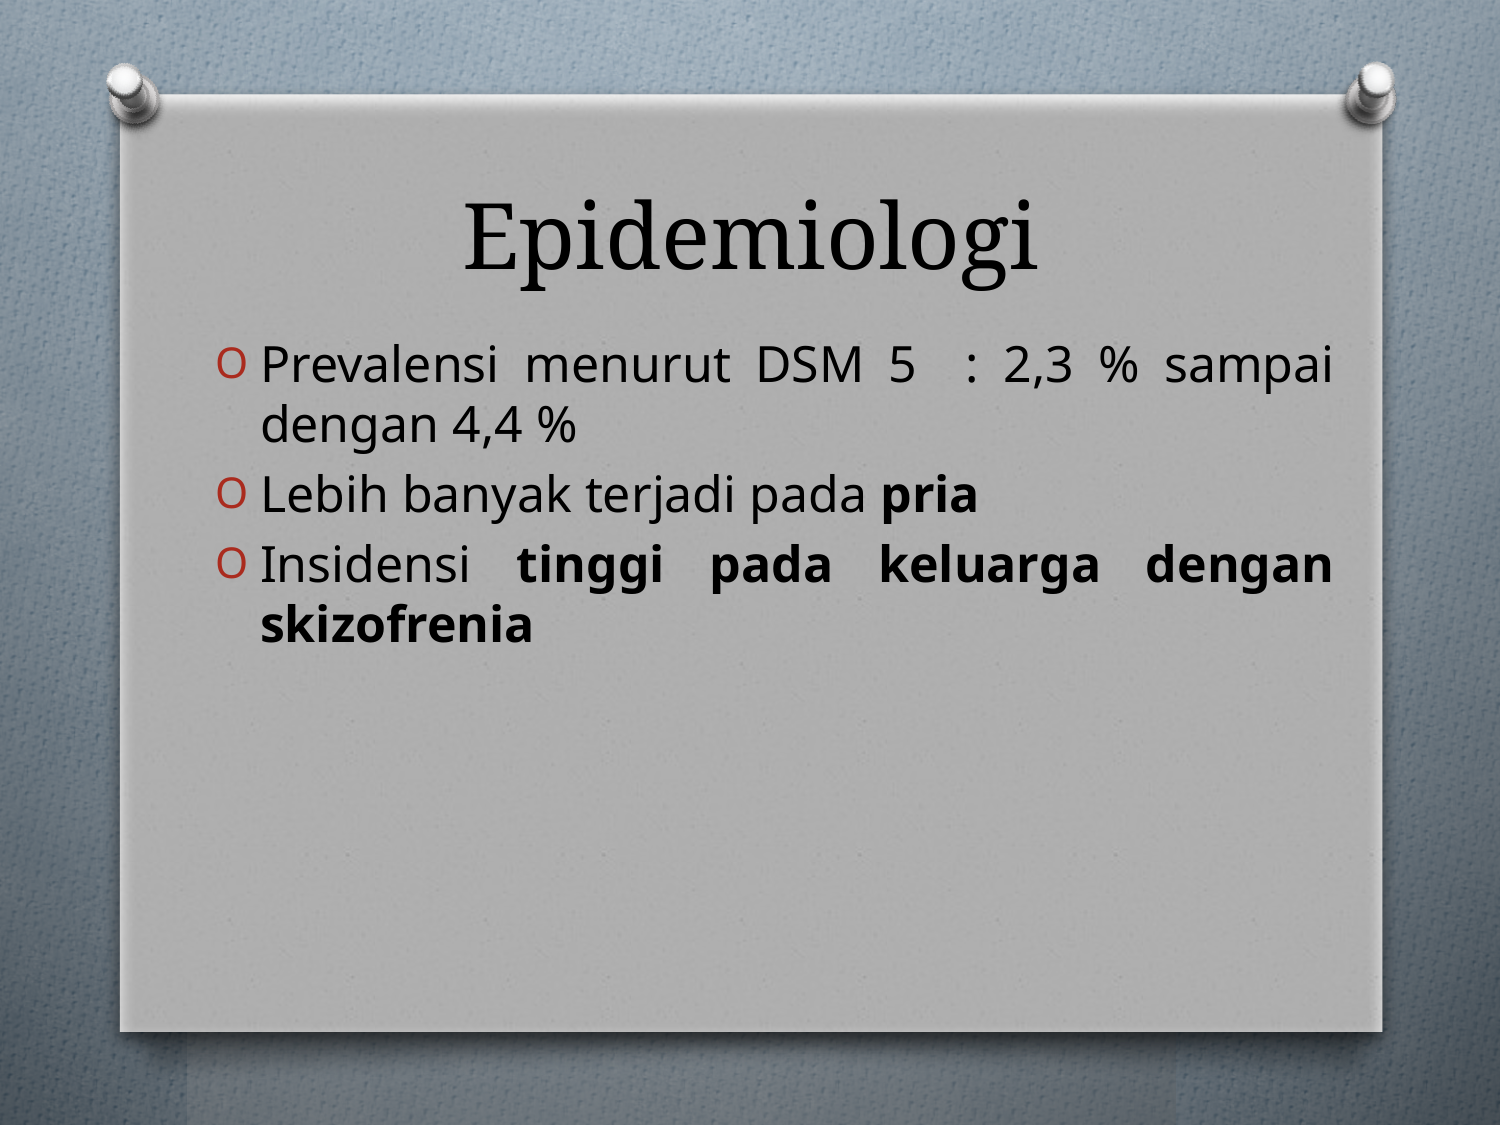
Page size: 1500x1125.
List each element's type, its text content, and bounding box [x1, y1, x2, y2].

picture [1317, 35, 1439, 156]
list Prevalensi menurut DSM 5 : 2,3 % sampai dengan 4,4 % Lebih banyak terjadi pada pria Insidensi tinggi pada keluarga dengan skizofrenia [200, 324, 1350, 938]
title Epidemiologi [179, 134, 1323, 332]
picture [75, 29, 198, 153]
